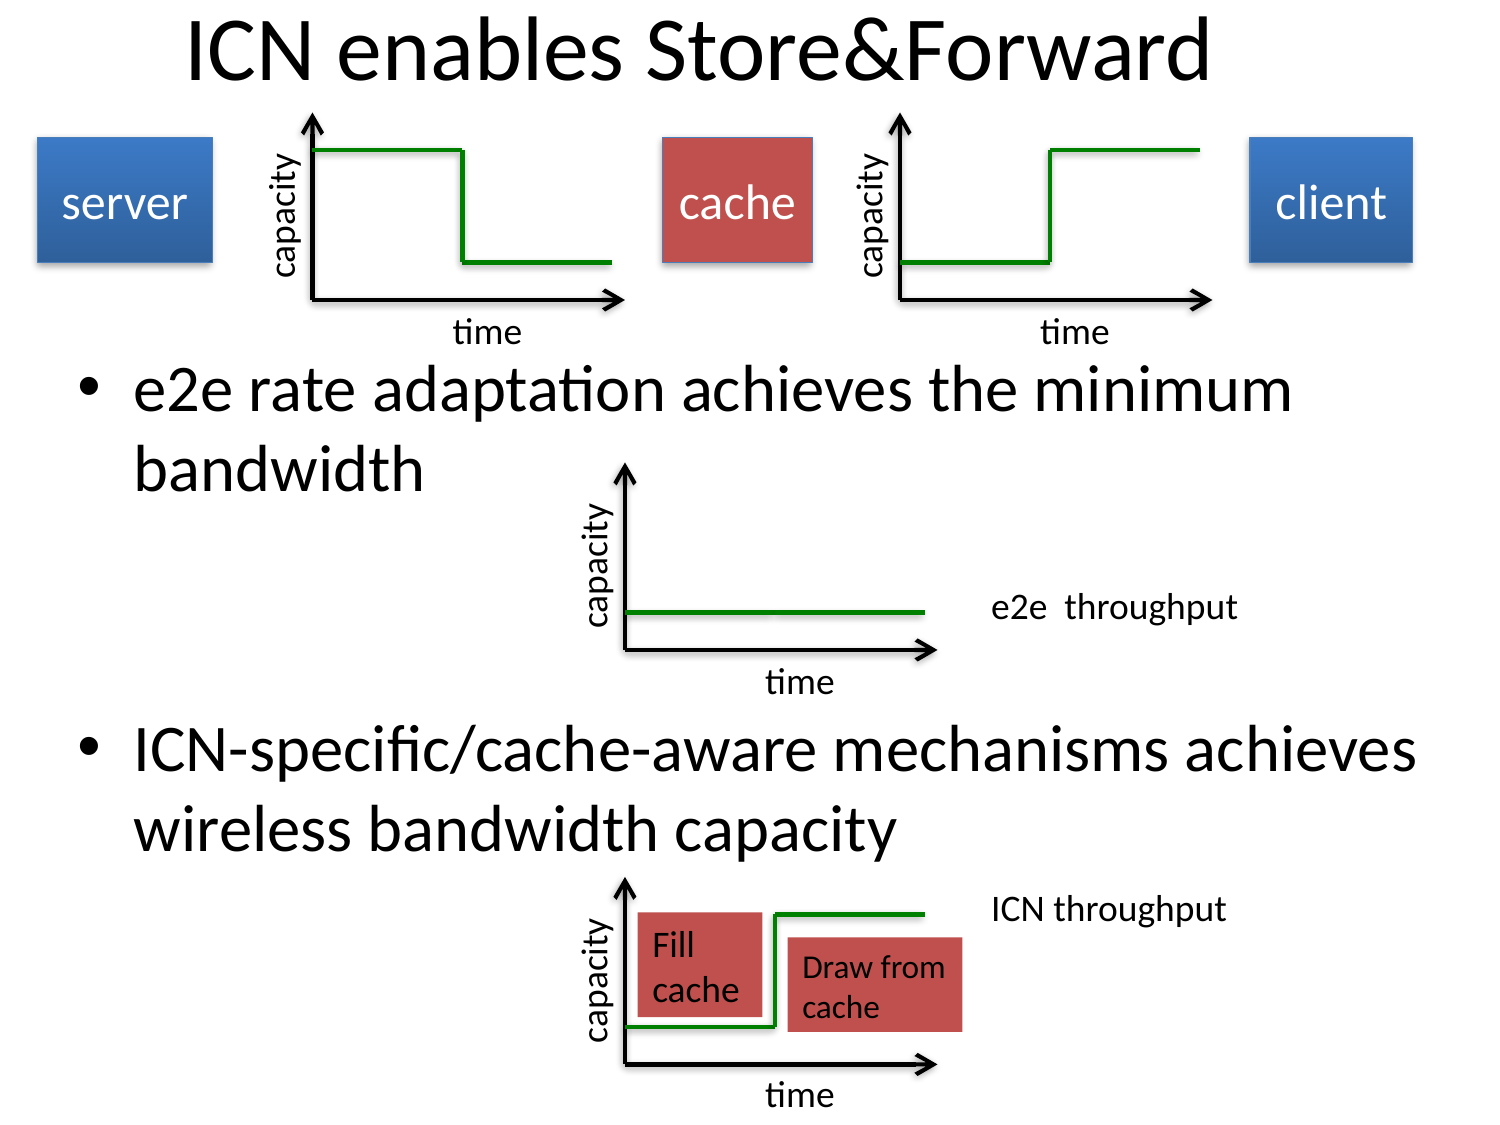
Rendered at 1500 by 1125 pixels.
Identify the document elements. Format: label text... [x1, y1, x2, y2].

text_box client [1249, 137, 1413, 263]
text_box capacity [562, 488, 620, 644]
text_box time [750, 1073, 850, 1123]
text_box time [1025, 309, 1125, 360]
list e2e rate adaptation achieves the minimum bandwidth ICN-specific/cache-aware mechanisms achieves wireless bandwidth capacity [62, 337, 1500, 1080]
text_box Draw from cache [787, 937, 963, 1032]
text_box time [437, 309, 538, 360]
text_box capacity [562, 903, 620, 1058]
text_box Fill cache [637, 912, 763, 1018]
text_box ICN throughput [976, 876, 1243, 937]
text_box capacity [249, 138, 308, 294]
text_box capacity [837, 138, 895, 294]
title ICN enables Store&Forward [24, 0, 1375, 138]
text_box cache [662, 137, 813, 263]
text_box server [37, 137, 213, 263]
text_box time [750, 659, 850, 710]
text_box e2e throughput [976, 574, 1254, 635]
